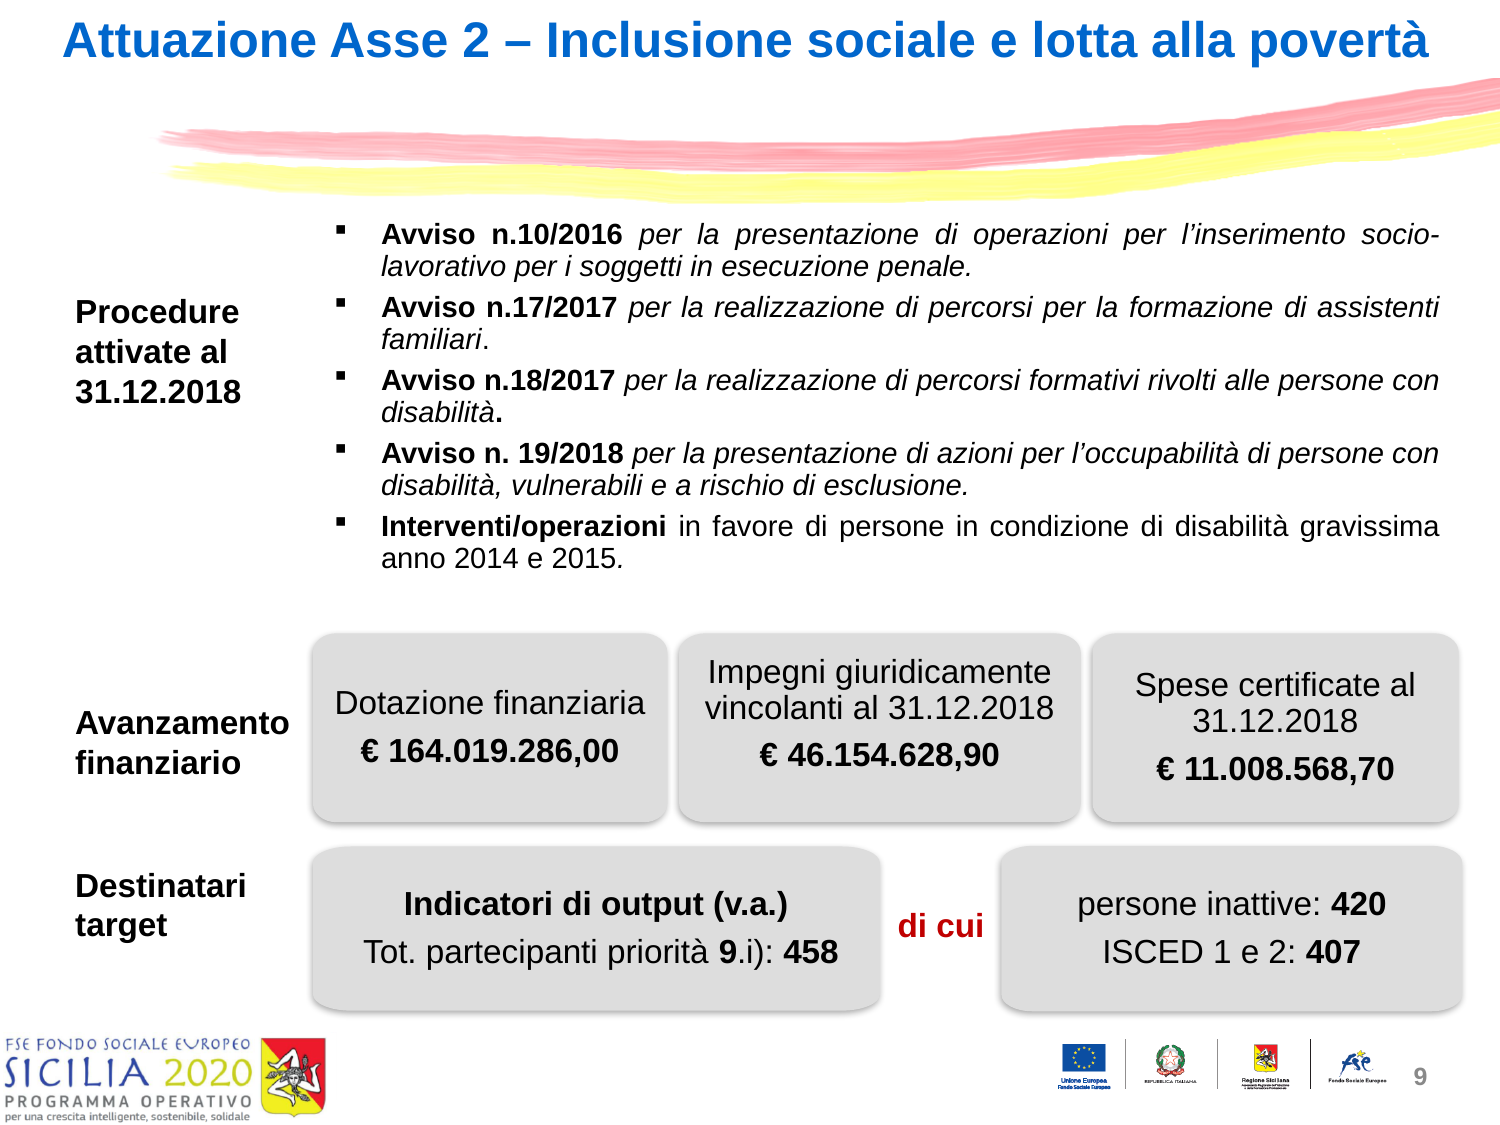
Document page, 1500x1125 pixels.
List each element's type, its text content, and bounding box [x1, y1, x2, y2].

text_box Attuazione Asse 2 – Inclusione sociale e lotta alla povertà [47, 0, 1500, 145]
text_box Avanzamento finanziario [60, 693, 313, 789]
text_box di cui [860, 896, 1022, 952]
picture [100, 77, 1500, 209]
text_box Destinatari target [60, 856, 313, 951]
text_box Spese certificate al 31.12.2018 € 11.008.568,70 [1092, 633, 1459, 823]
text_box Impegni giuridicamente vincolanti al 31.12.2018 € 46.154.628,90 [679, 633, 1081, 823]
text_box Avviso n.10/2016 per la presentazione di operazioni per l’inserimento socio-lavorativo per i soggetti in esecuzione penale. Avviso n.17/2017 per la realizzazione di percorsi per la formazione di assistenti familiari. Avviso n.18/2017 per la realizzazione di percorsi formativi rivolti alle persone con disabilità. Avviso n. 19/2018 per la presentazione di azioni per l’occupabilità di persone con disabilità, vulnerabili e a rischio di esclusione. Interventi/operazioni in favore di persone in condizione di disabilità gravissima anno 2014 e 2015. [312, 218, 1463, 610]
text_box persone inattive: 420 ISCED 1 e 2: 407 [1001, 845, 1463, 1012]
picture [0, 1031, 337, 1125]
text_box Procedure attivate al 31.12.2018 [60, 282, 313, 418]
text_box Indicatori di output (v.a.) Tot. partecipanti priorità 9.i): 458 [312, 846, 880, 1011]
picture [1033, 1034, 1400, 1107]
text_box Dotazione finanziaria € 164.019.286,00 [312, 633, 668, 823]
slide_number 9 [1405, 1045, 1443, 1106]
text_box [41, 267, 312, 361]
